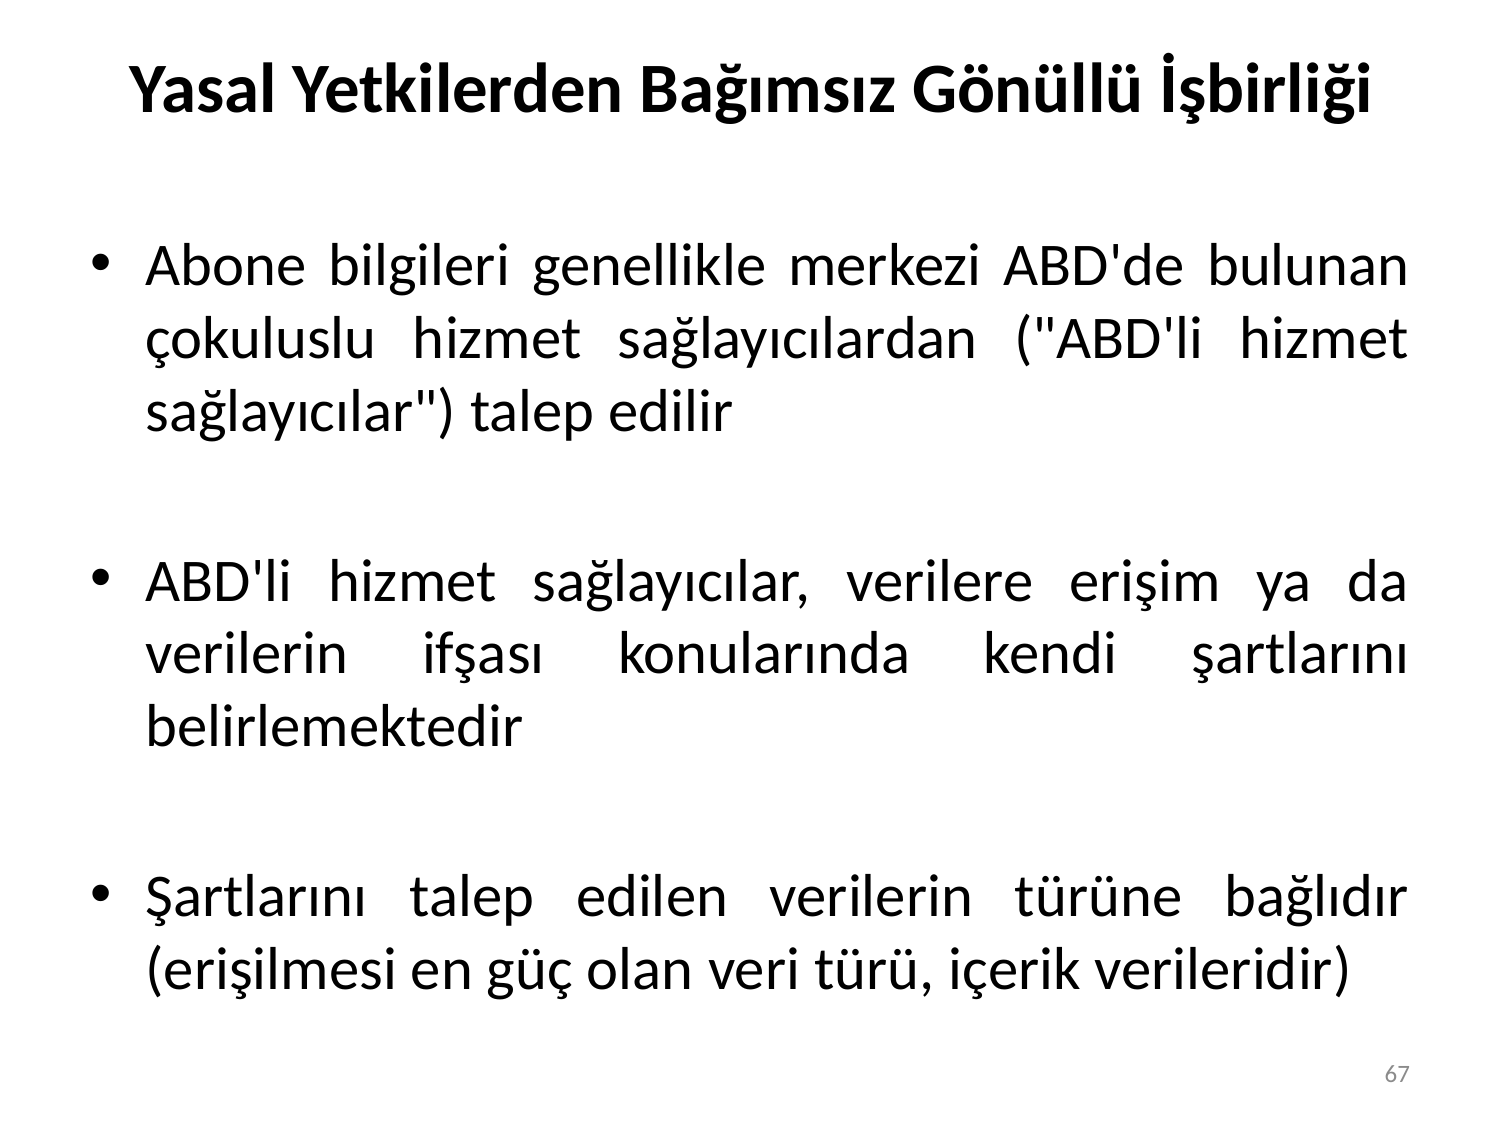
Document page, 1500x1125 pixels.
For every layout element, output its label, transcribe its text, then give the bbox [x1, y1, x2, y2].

slide_number 67 [1074, 1042, 1425, 1103]
list Abone bilgileri genellikle merkezi ABD'de bulunan çokuluslu hizmet sağlayıcılardan ("ABD'li hizmet sağlayıcılar") talep edilir ABD'li hizmet sağlayıcılar, verilere erişim ya da verilerin ifşası konularında kendi şartlarını belirlemektedir Şartlarını talep edilen verilerin türüne bağlıdır (erişilmesi en güç olan veri türü, içerik verileridir) [75, 223, 1425, 1018]
title Yasal Yetkilerden Bağımsız Gönüllü İşbirliği [53, 34, 1451, 223]
